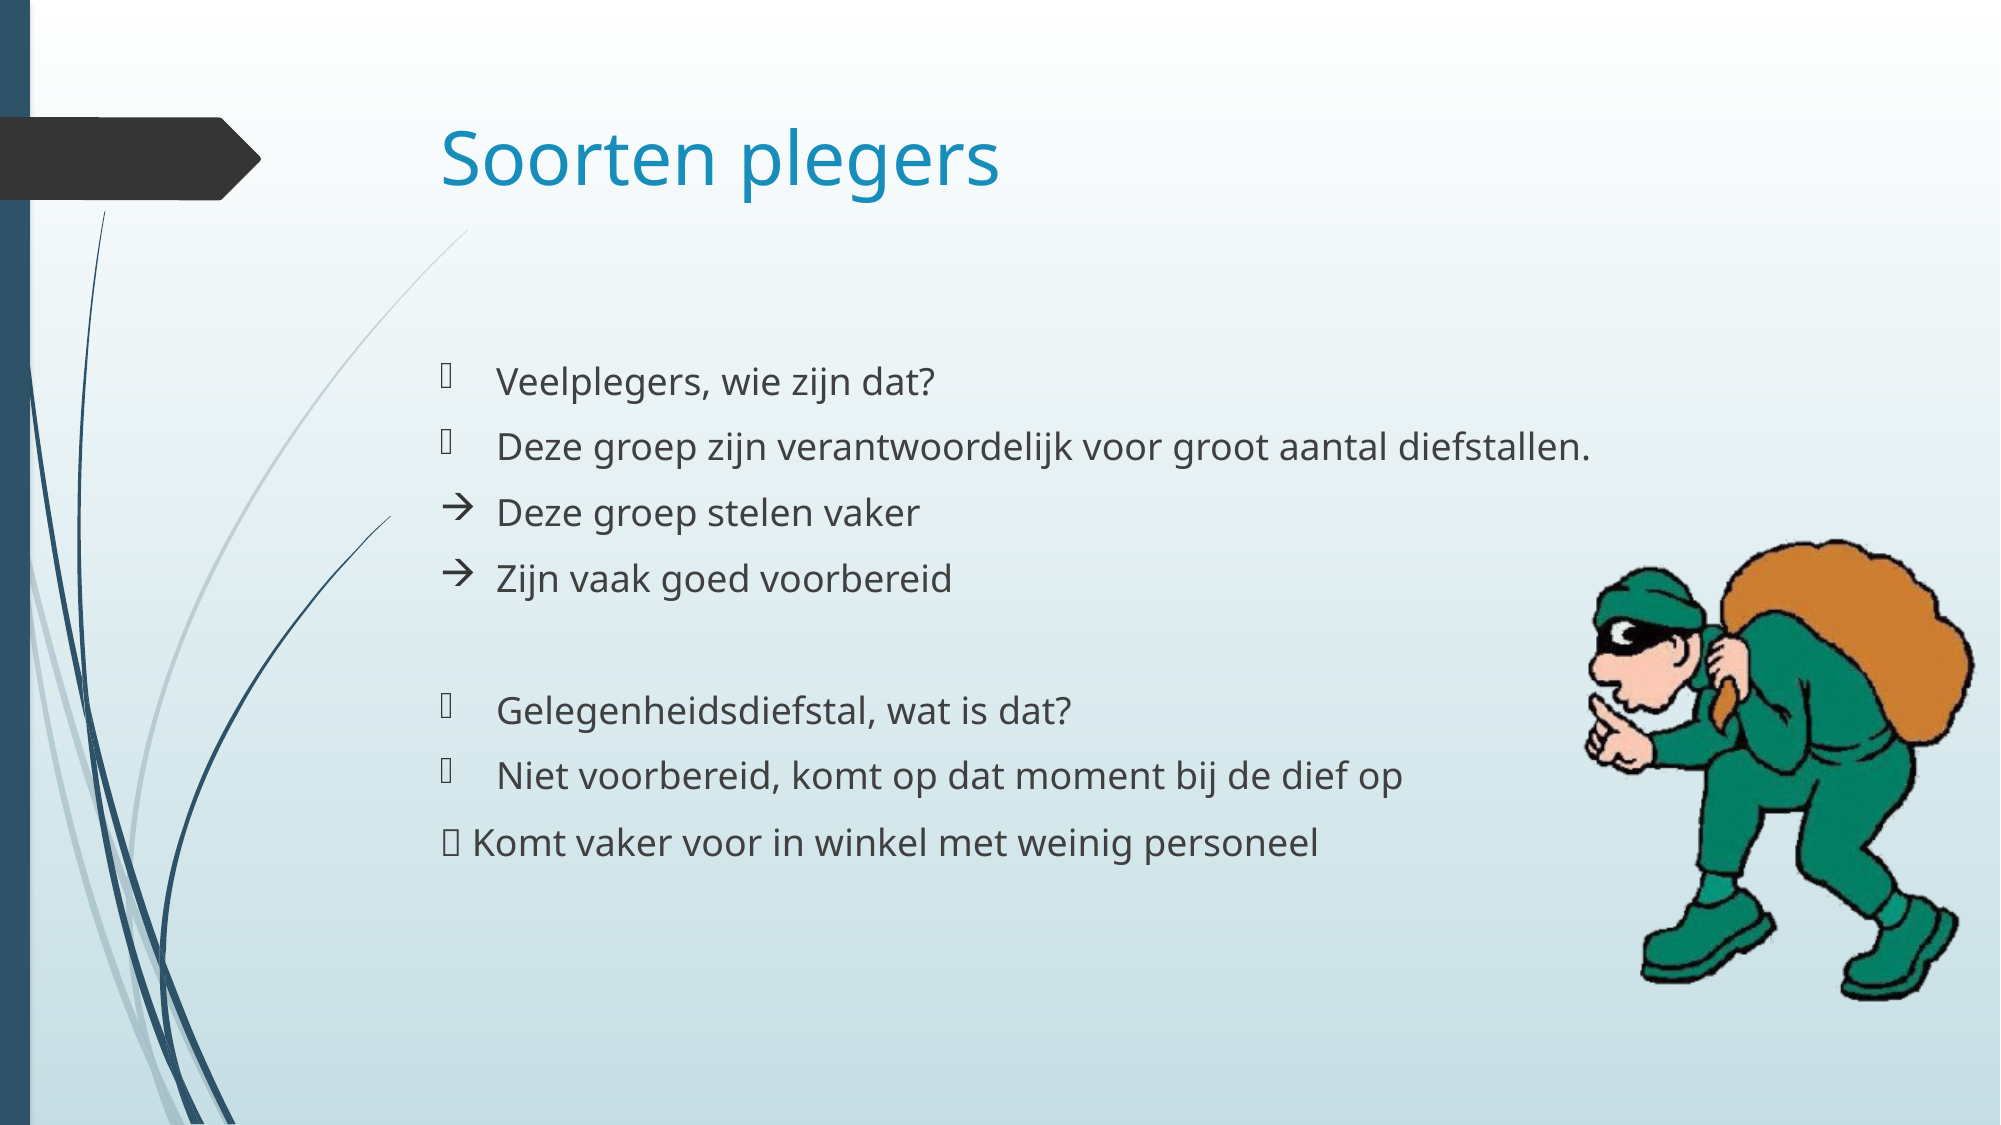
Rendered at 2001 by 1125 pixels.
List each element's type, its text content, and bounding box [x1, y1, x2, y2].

title Soorten plegers [425, 102, 1888, 313]
picture [1581, 538, 1979, 1008]
list Veelplegers, wie zijn dat? Deze groep zijn verantwoordelijk voor groot aantal diefstallen. Deze groep stelen vaker Zijn vaak goed voorbereid Gelegenheidsdiefstal, wat is dat? Niet voorbereid, komt op dat moment bij de dief op  Komt vaker voor in winkel met weinig personeel [424, 350, 1888, 970]
